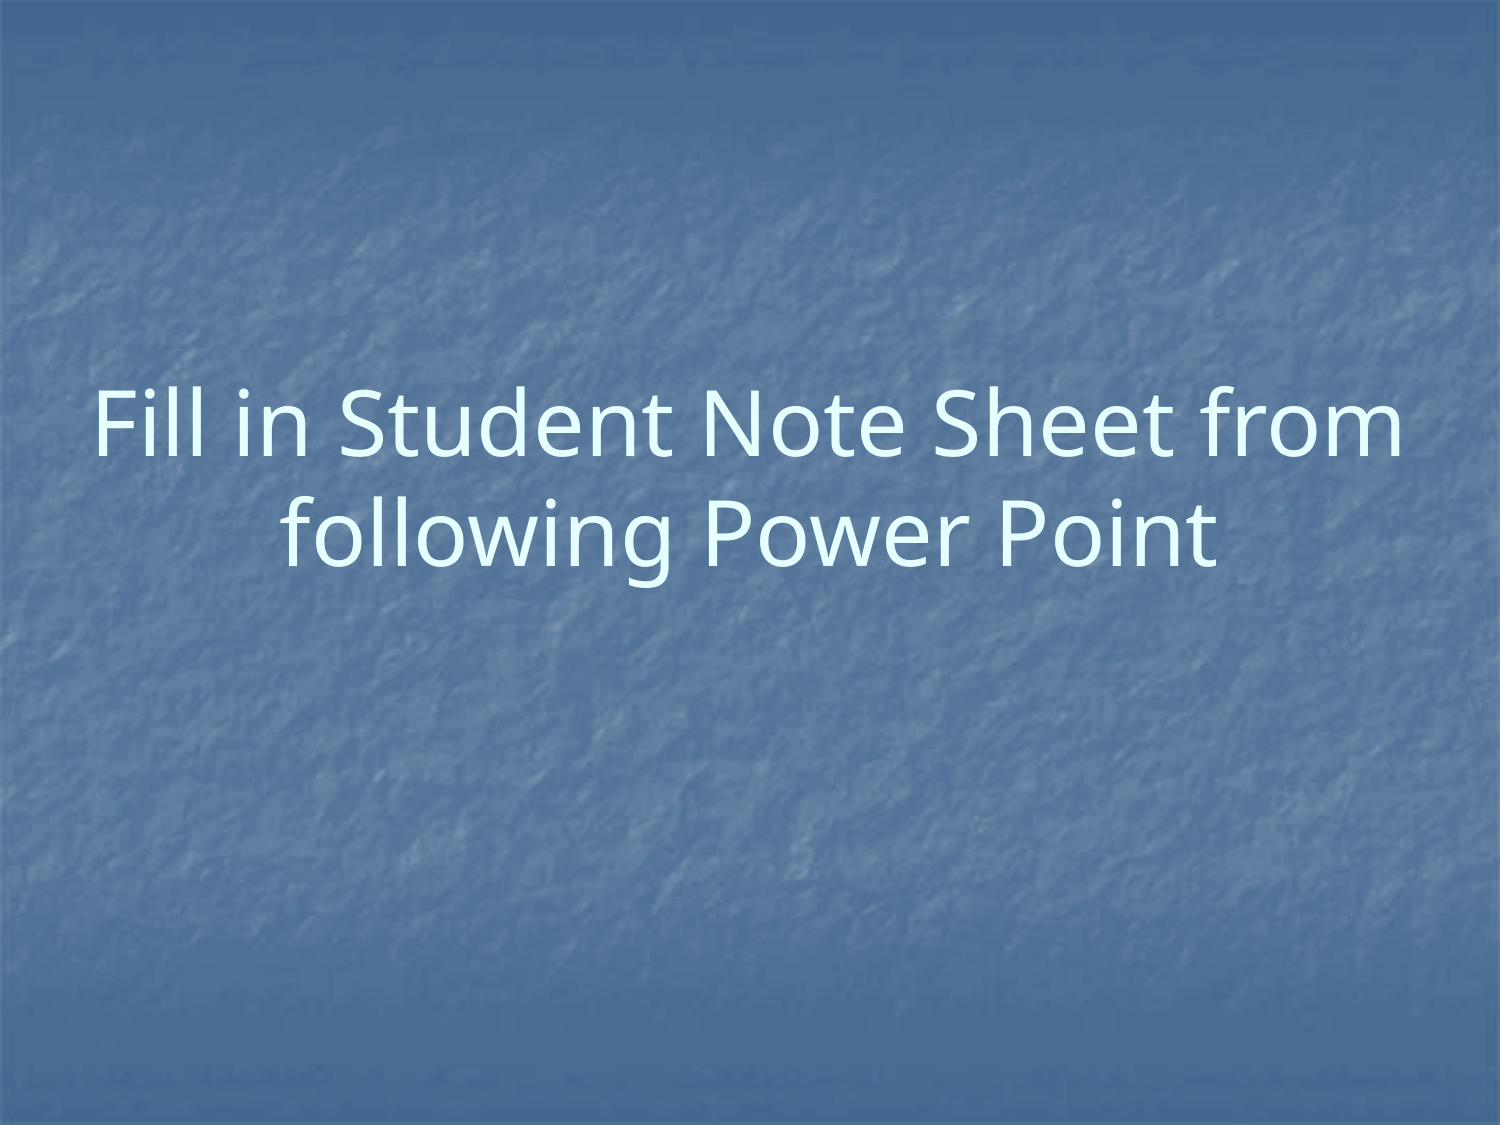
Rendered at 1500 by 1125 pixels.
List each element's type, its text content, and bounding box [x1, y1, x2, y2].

title Fill in Student Note Sheet from following Power Point [75, 62, 1425, 888]
